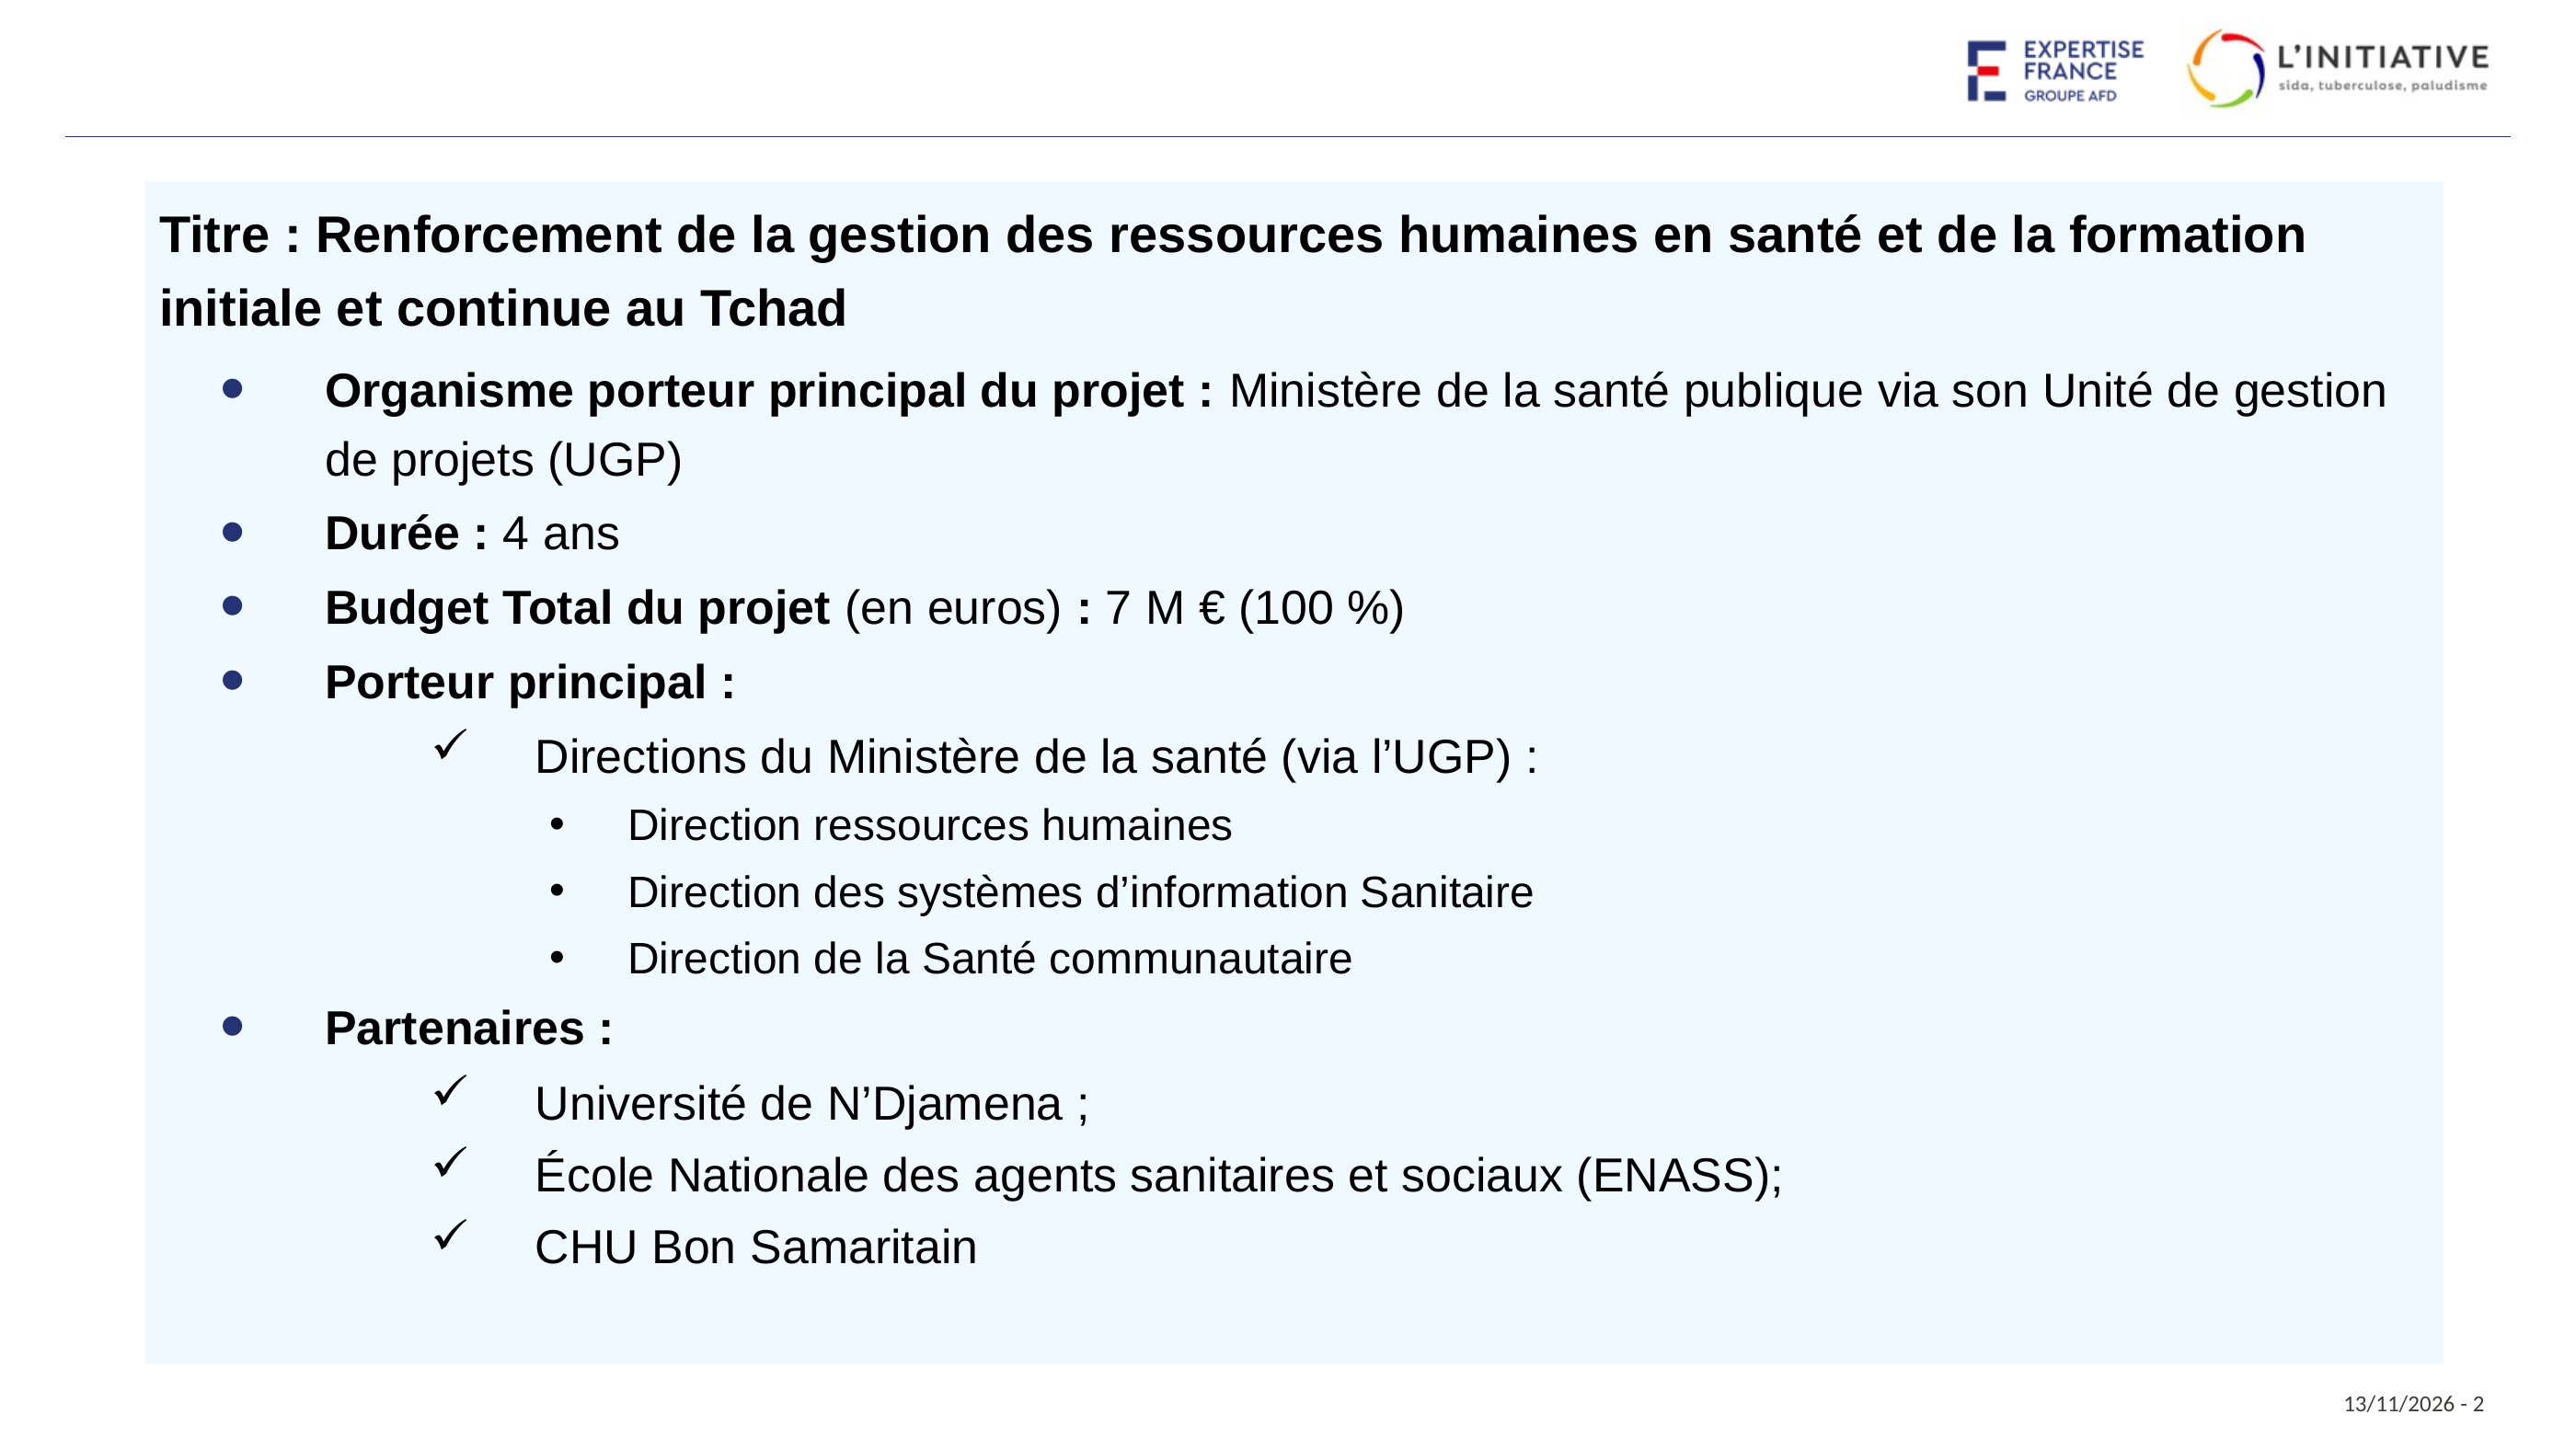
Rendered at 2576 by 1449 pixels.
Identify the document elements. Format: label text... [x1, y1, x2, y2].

list Titre : Renforcement de la gestion des ressources humaines en santé et de la formation initiale et continue au Tchad Organisme porteur principal du projet : Ministère de la santé publique via son Unité de gestion de projets (UGP) Durée : 4 ans Budget Total du projet (en euros) : 7 M € (100 %) Porteur principal : Directions du Ministère de la santé (via l’UGP) : Direction ressources humaines Direction des systèmes d’information Sanitaire Direction de la Santé communautaire Partenaires : Université de N’Djamena ; École Nationale des agents sanitaires et sociaux (ENASS); CHU Bon Samaritain [145, 181, 2444, 1364]
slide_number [956, 1363, 2499, 1442]
picture [1949, 0, 2519, 137]
